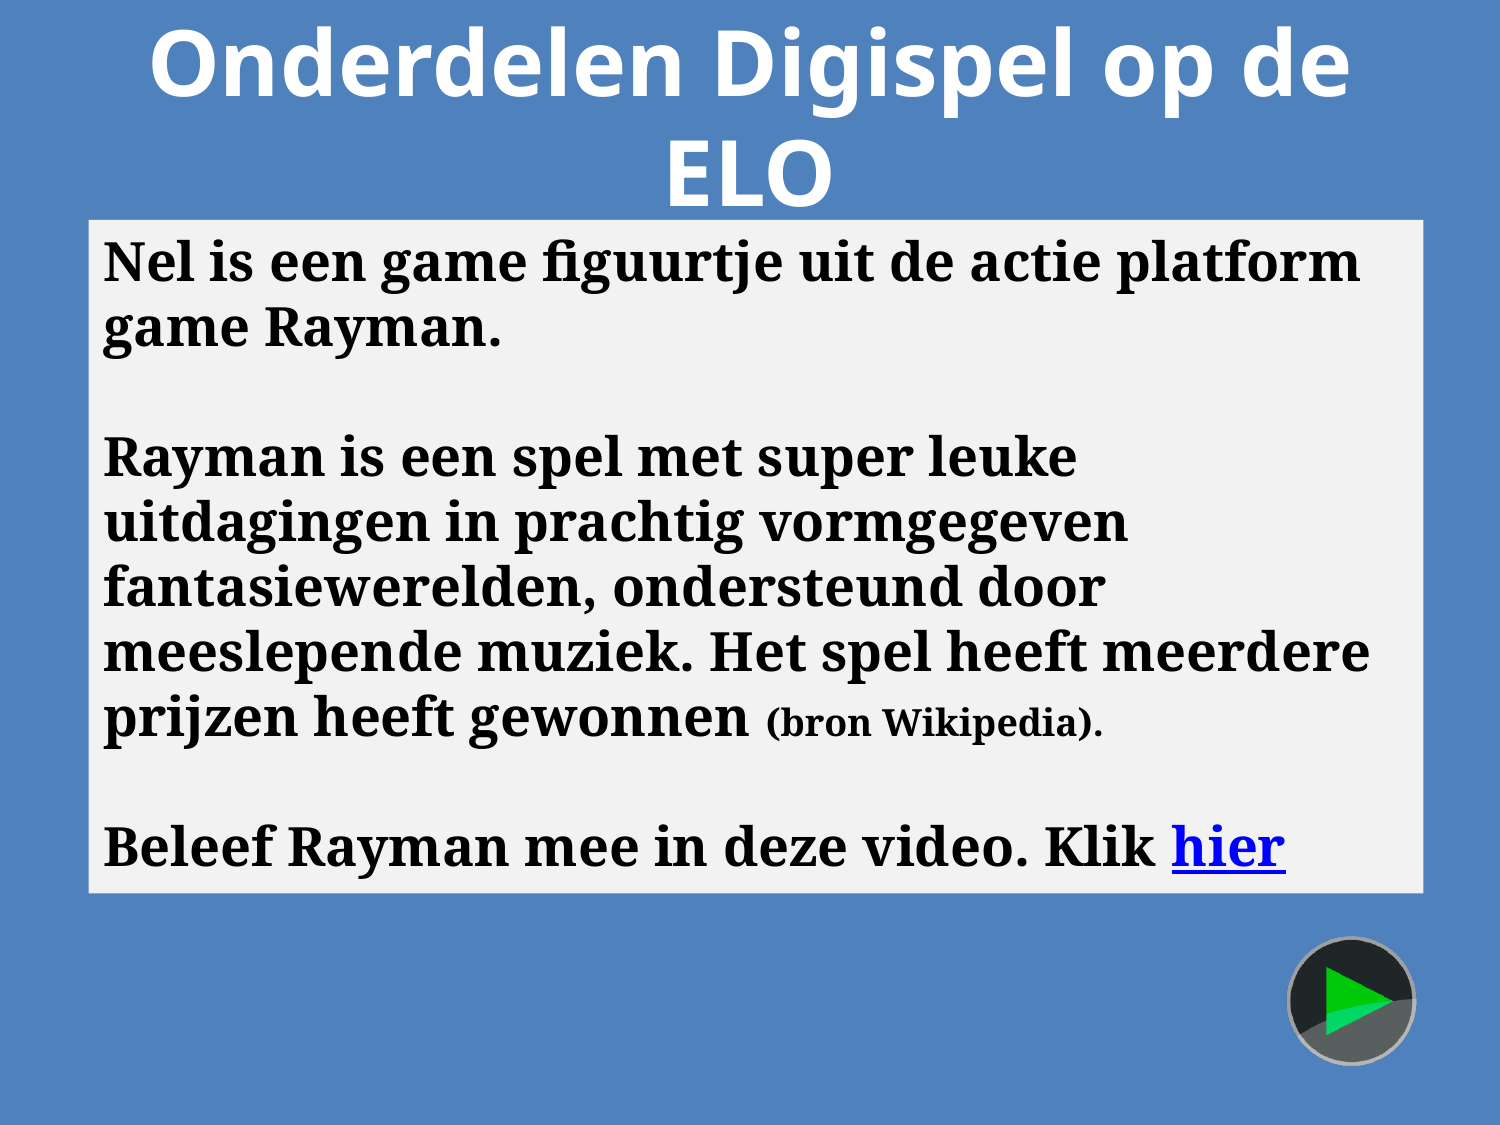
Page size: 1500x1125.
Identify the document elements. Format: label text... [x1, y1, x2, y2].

title Onderdelen Digispel op de ELO [75, 45, 1425, 185]
picture [1269, 917, 1434, 1083]
text_box Nel is een game figuurtje uit de actie platform game Rayman. Rayman is een spel met super leuke uitdagingen in prachtig vormgegeven fantasiewerelden, ondersteund door meeslepende muziek. Het spel heeft meerdere prijzen heeft gewonnen (bron Wikipedia). Beleef Rayman mee in deze video. Klik hier [88, 219, 1424, 894]
